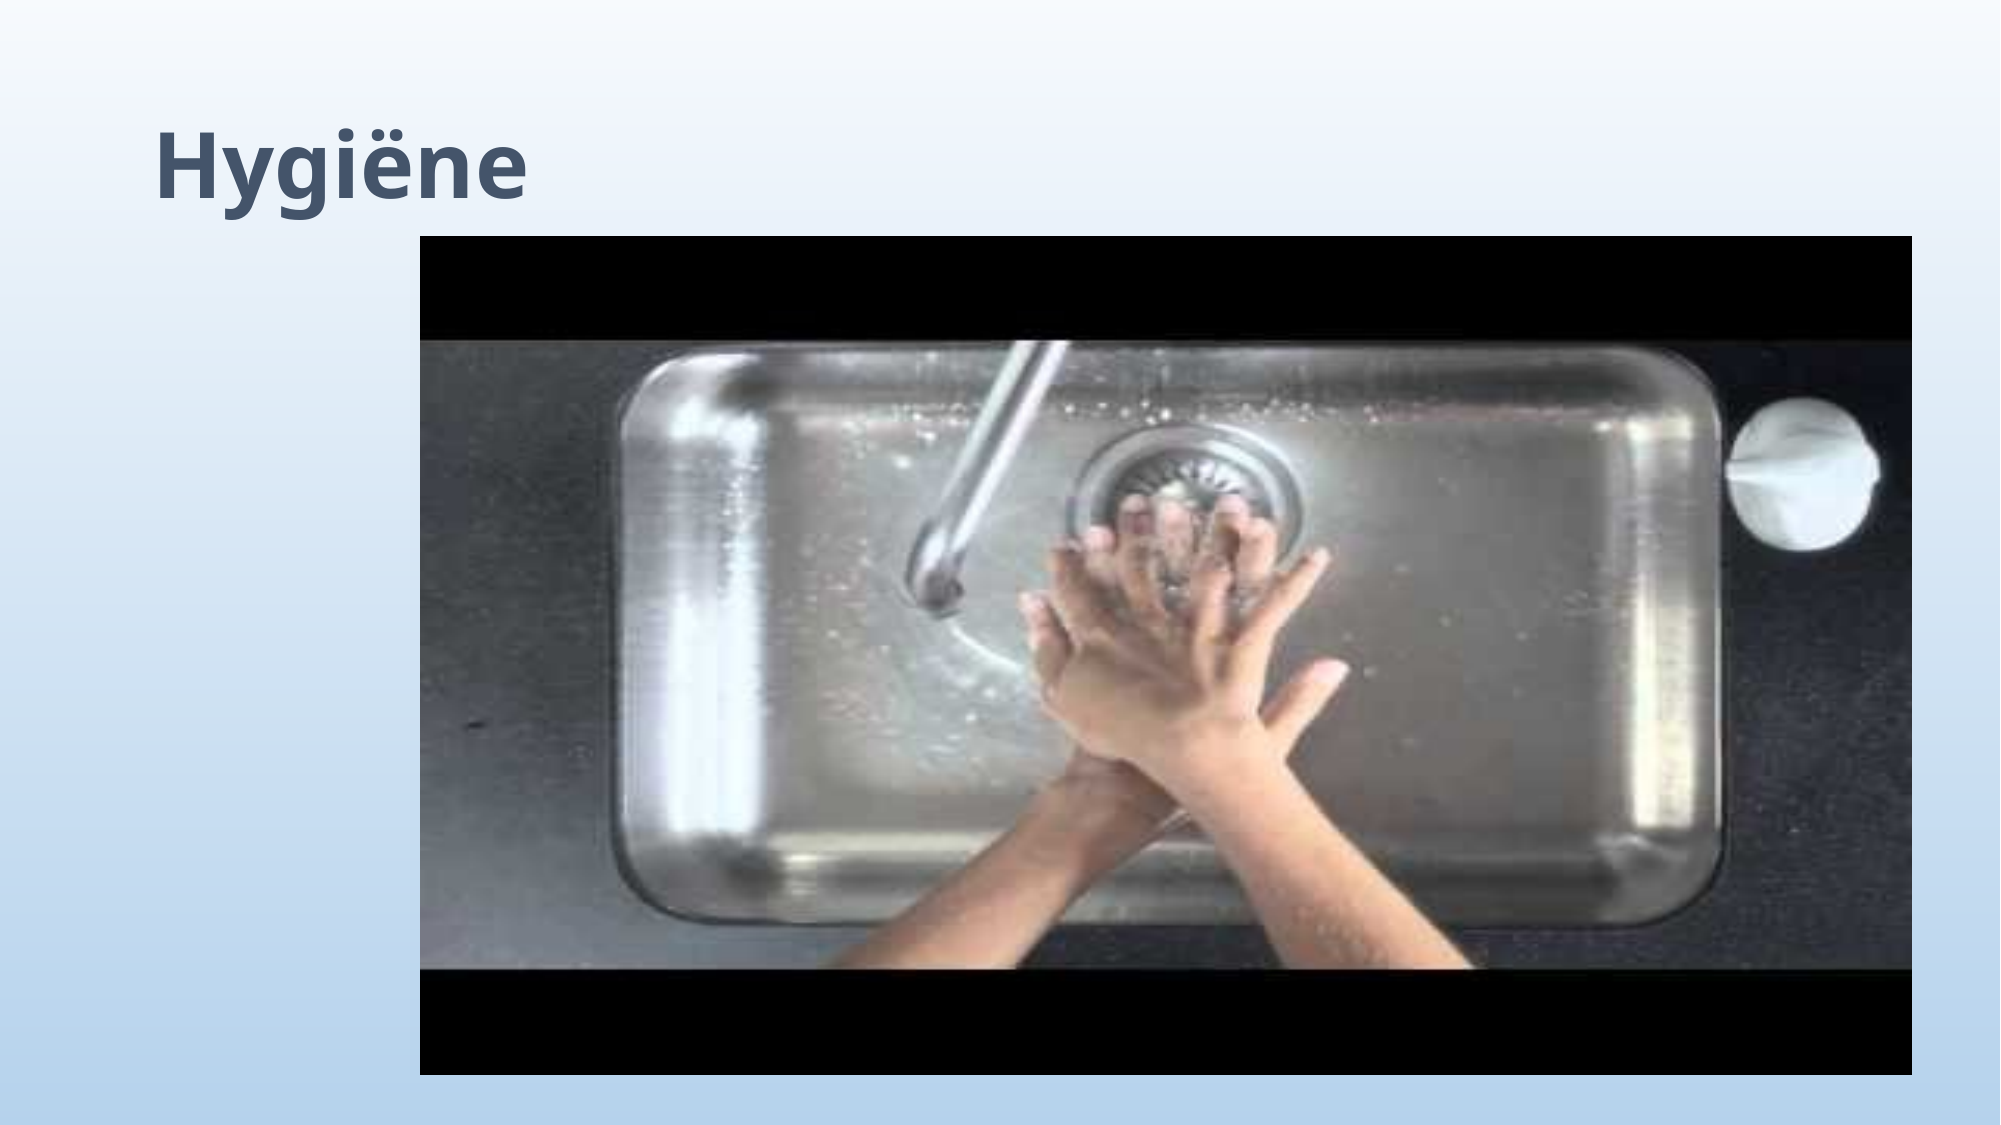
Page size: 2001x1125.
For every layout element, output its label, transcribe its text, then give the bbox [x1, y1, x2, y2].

title Hygiëne [137, 59, 1863, 278]
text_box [419, 236, 1913, 1076]
